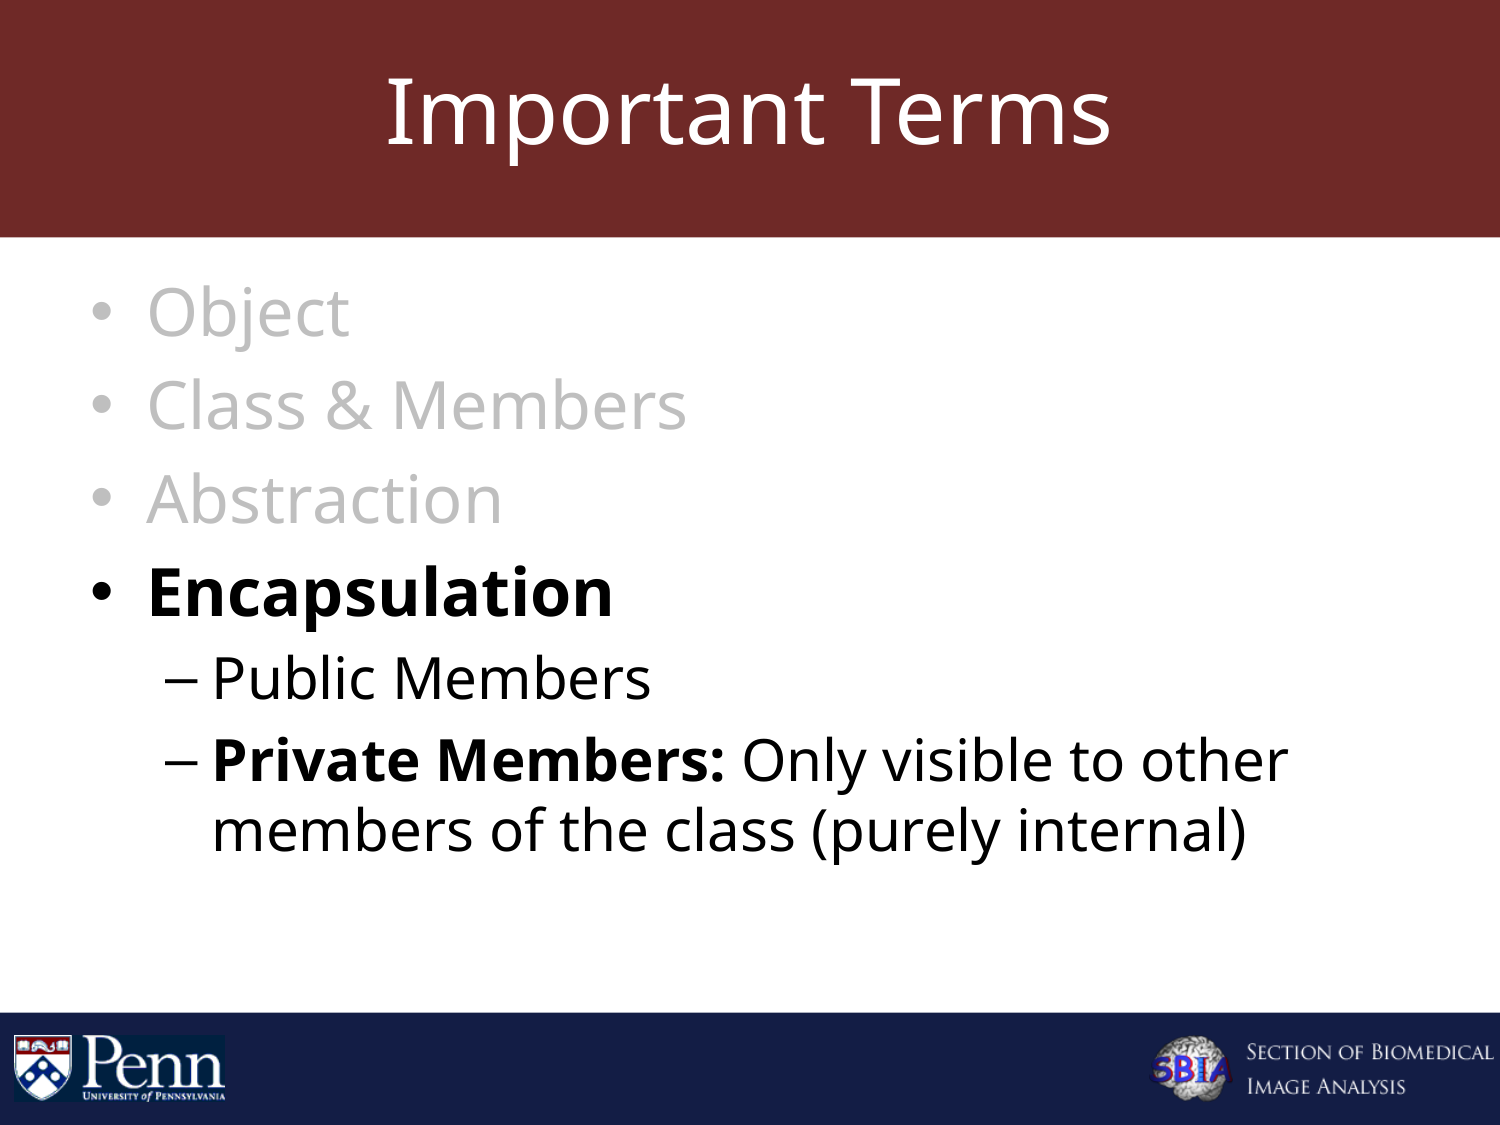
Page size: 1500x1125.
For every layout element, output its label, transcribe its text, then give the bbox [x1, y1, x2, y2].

picture [1149, 1034, 1494, 1103]
picture [14, 1035, 225, 1102]
title Important Terms [75, 45, 1425, 238]
list Object Class & Members Abstraction Encapsulation Public Members Private Members: Only visible to other members of the class (purely internal) [75, 262, 1425, 1013]
